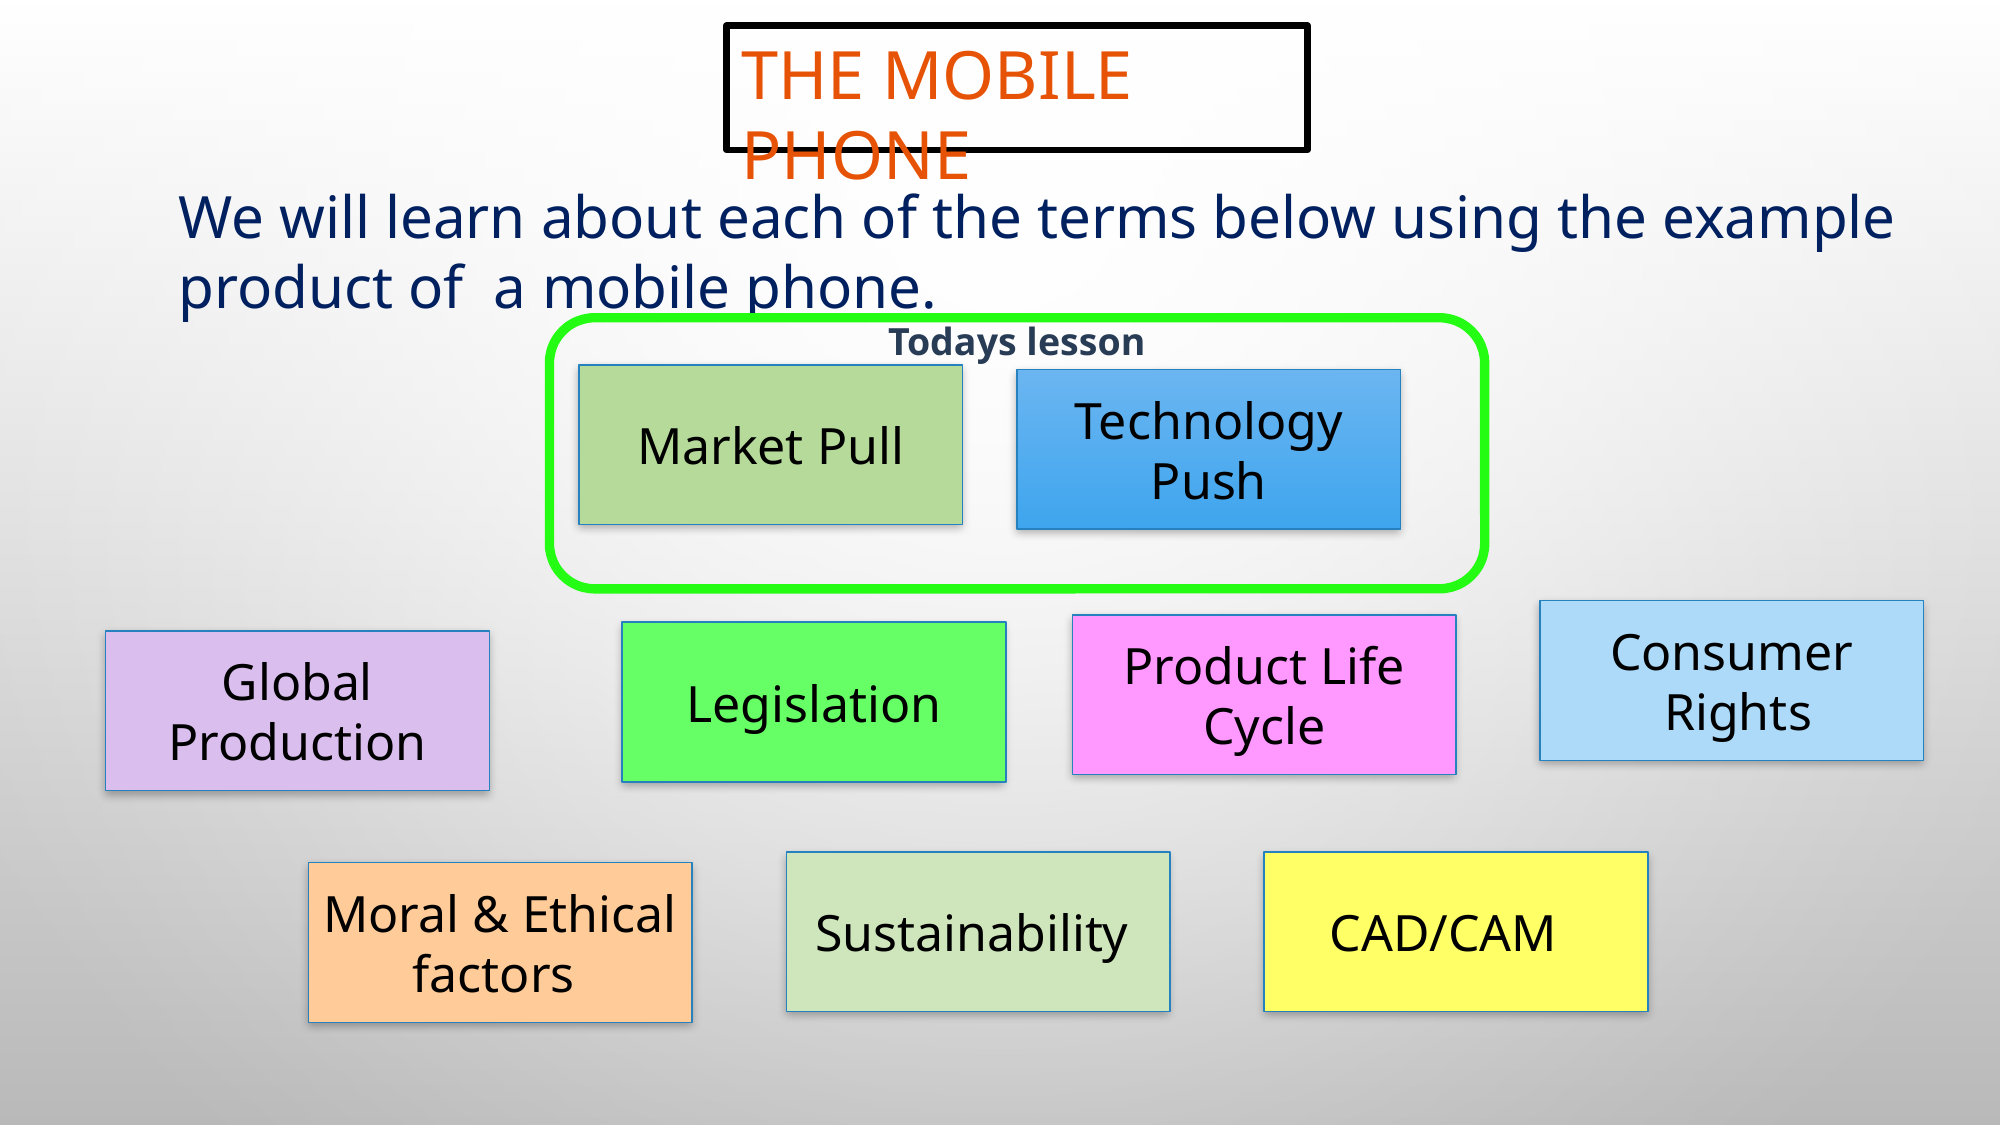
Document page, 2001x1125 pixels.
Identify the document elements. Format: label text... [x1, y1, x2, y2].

list The Mobile Phone [726, 25, 1308, 150]
text_box Moral & Ethical factors [308, 862, 693, 1023]
text_box We will learn about each of the terms below using the example product of a mobile phone. [163, 172, 1926, 328]
text_box Legislation [621, 621, 1007, 783]
text_box Todays lesson [548, 316, 1487, 591]
text_box Consumer Rights [1539, 600, 1924, 761]
text_box Product Life Cycle [1072, 614, 1457, 775]
picture [0, 0, 2000, 1125]
text_box CAD/CAM [1263, 851, 1649, 1012]
text_box Sustainability [786, 851, 1171, 1012]
text_box Global Production [105, 630, 490, 791]
